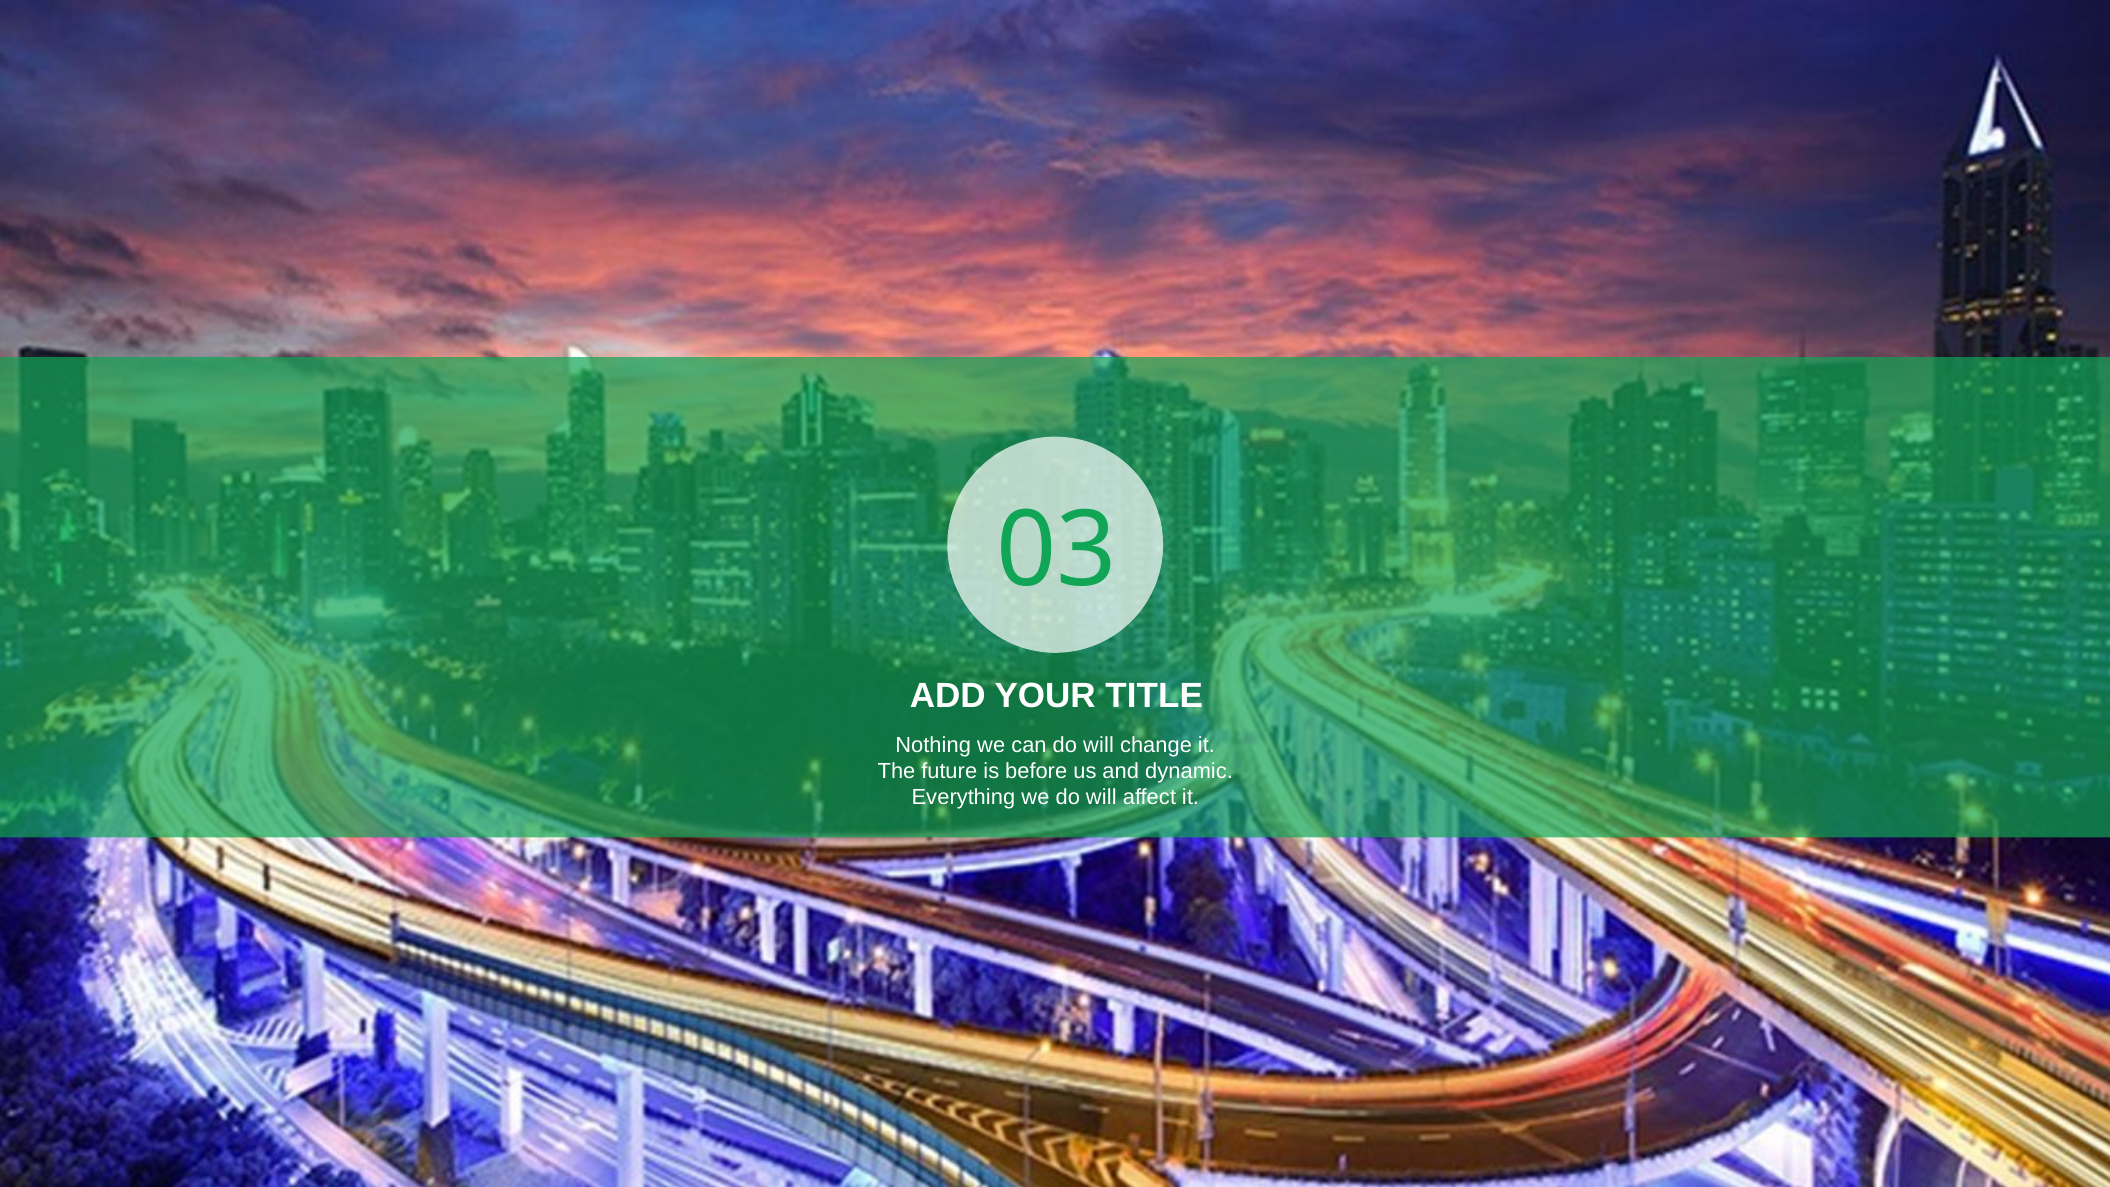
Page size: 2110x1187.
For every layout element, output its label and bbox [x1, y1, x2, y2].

text_box [0, 356, 2110, 838]
text_box [860, 665, 1253, 818]
text_box [0, 0, 2110, 356]
text_box [947, 436, 1164, 653]
text_box [0, 838, 2110, 1187]
